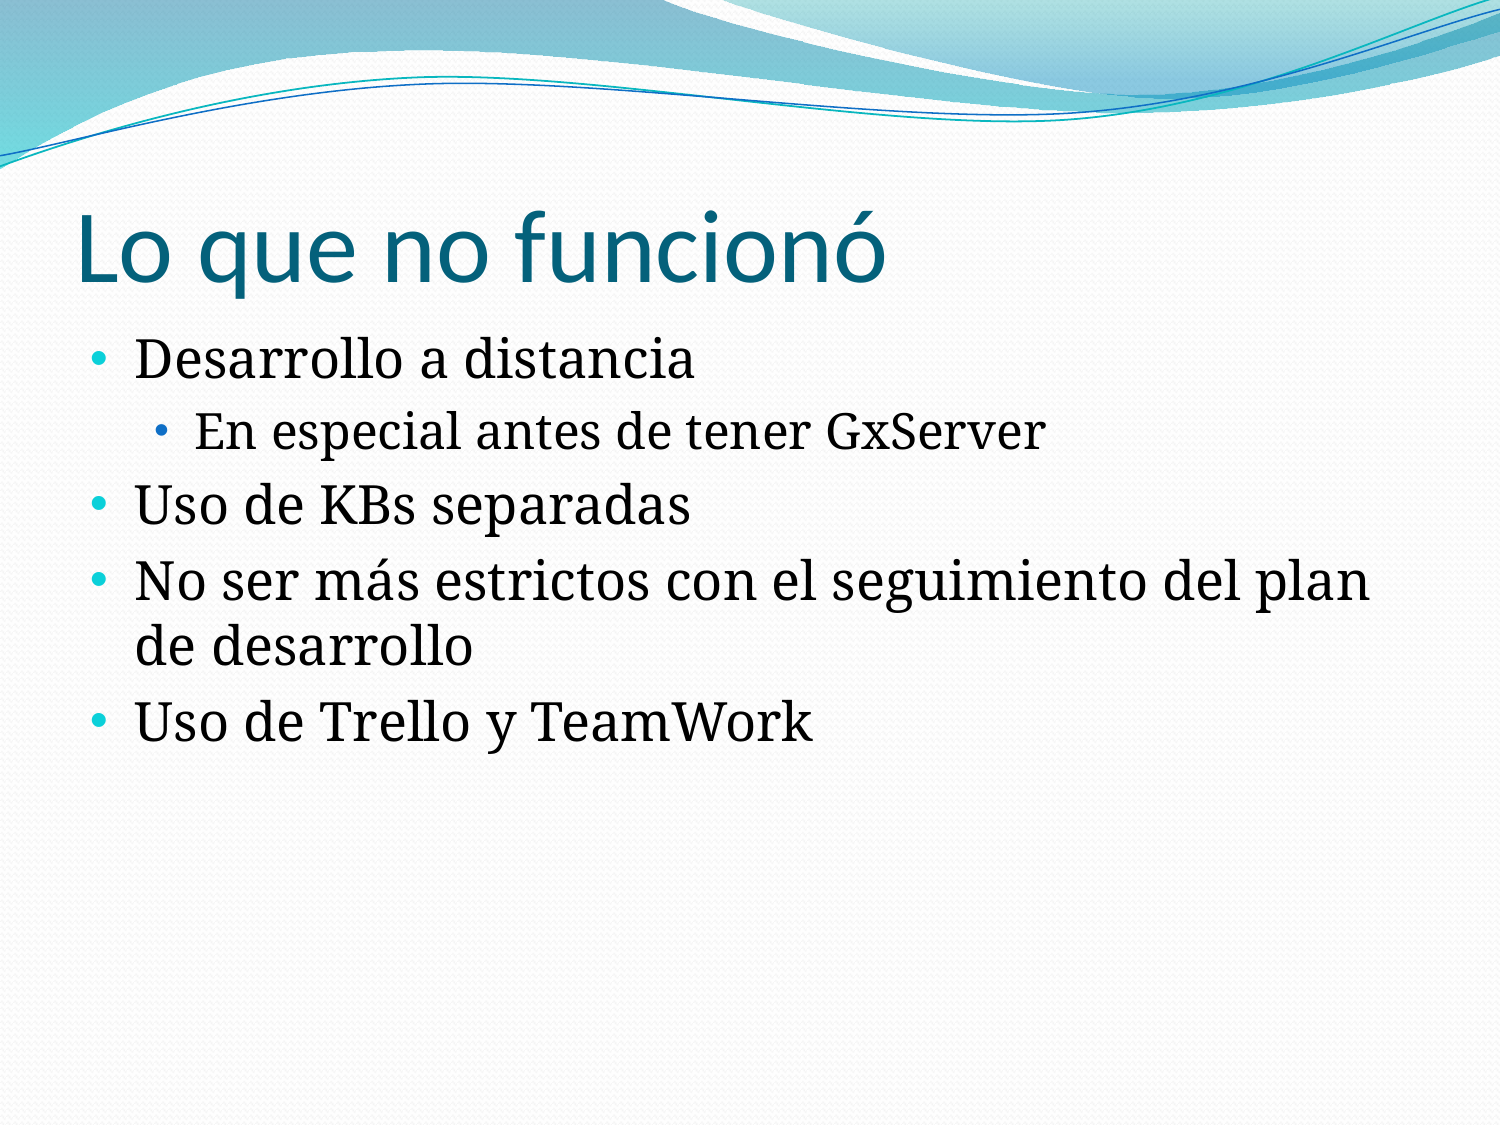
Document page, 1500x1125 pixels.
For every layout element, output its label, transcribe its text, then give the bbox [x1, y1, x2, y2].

list Desarrollo a distancia En especial antes de tener GxServer Uso de KBs separadas No ser más estrictos con el seguimiento del plan de desarrollo Uso de Trello y TeamWork [75, 317, 1425, 1038]
title Lo que no funcionó [75, 115, 1425, 303]
